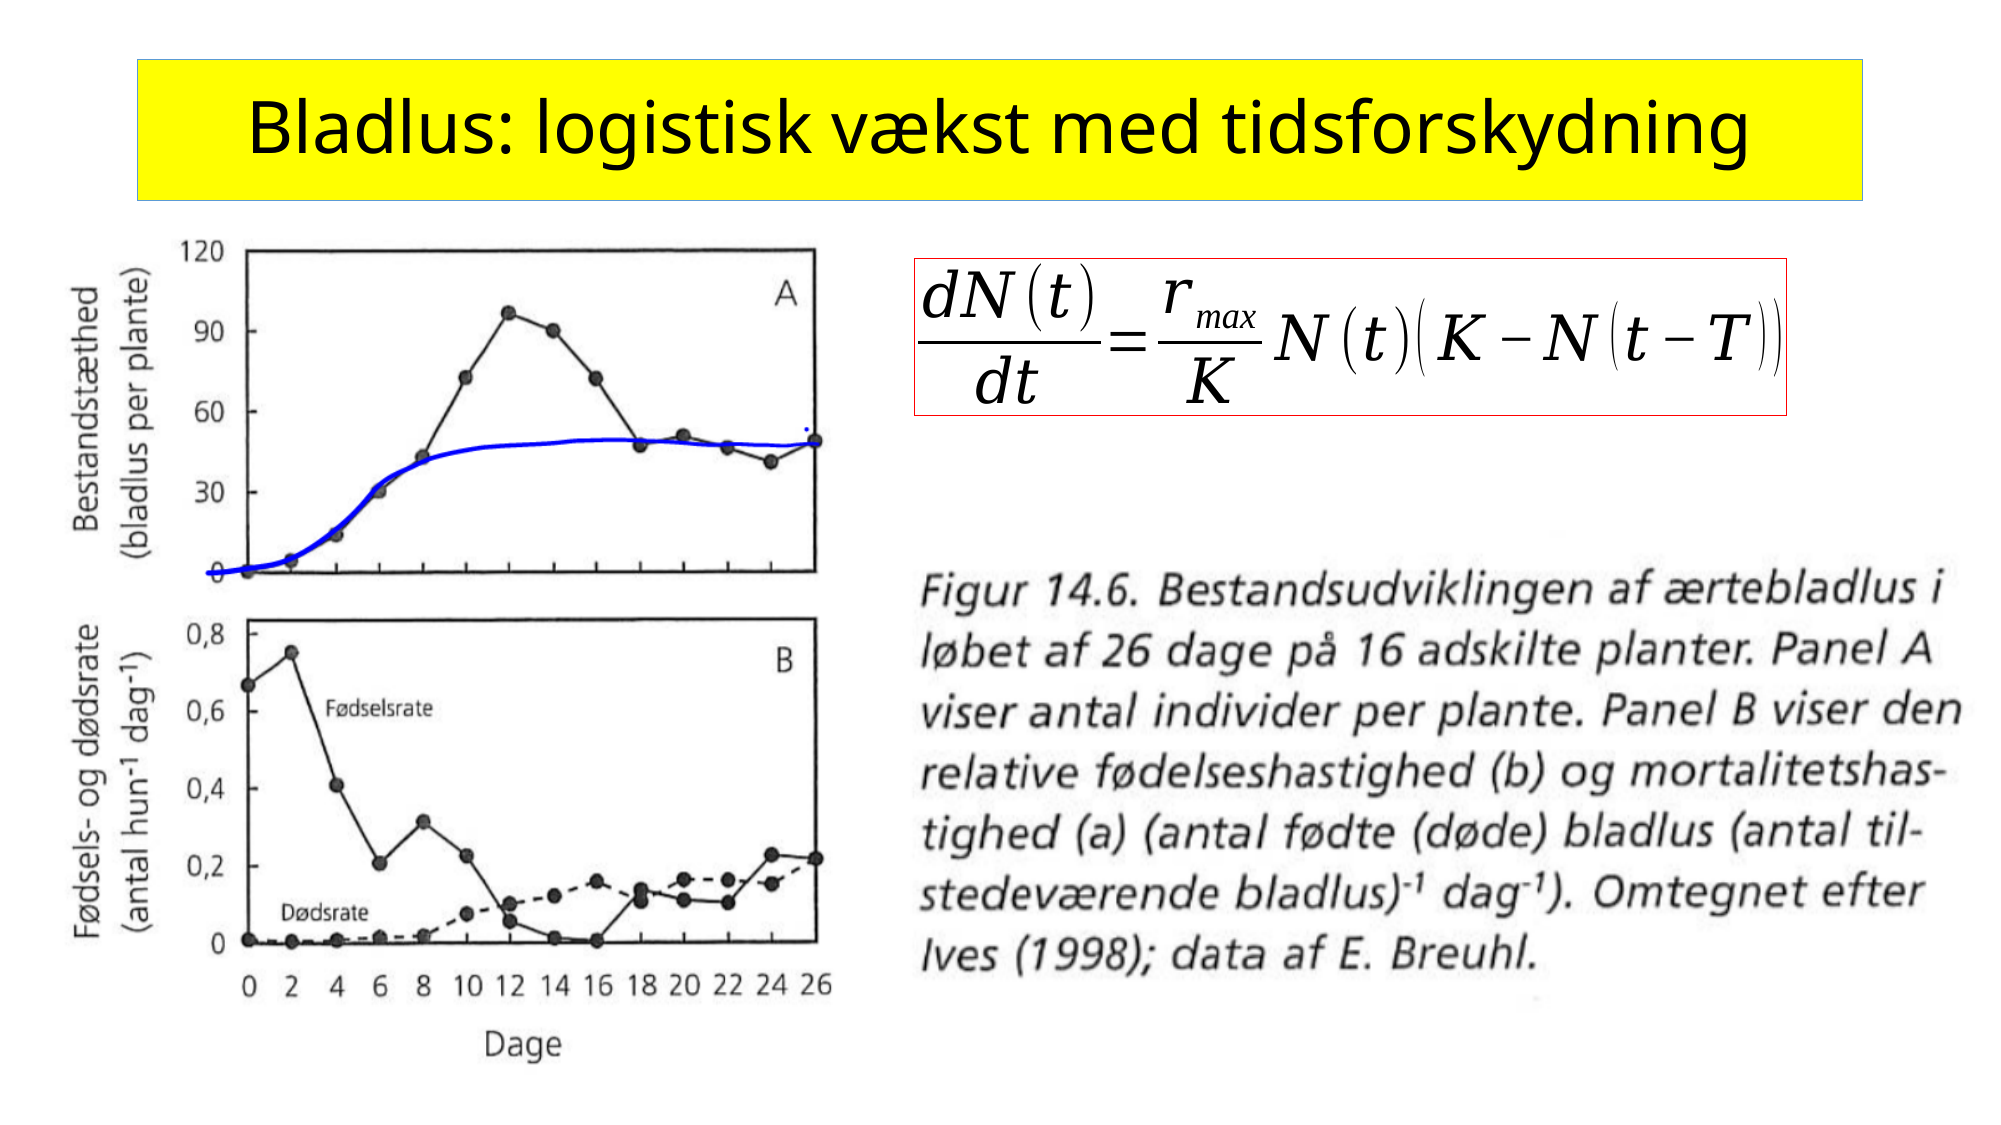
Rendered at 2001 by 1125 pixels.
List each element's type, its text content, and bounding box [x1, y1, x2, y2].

picture [836, 530, 2001, 1064]
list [11, 130, 867, 1077]
title Bladlus: logistisk vækst med tidsforskydning [137, 59, 1863, 201]
